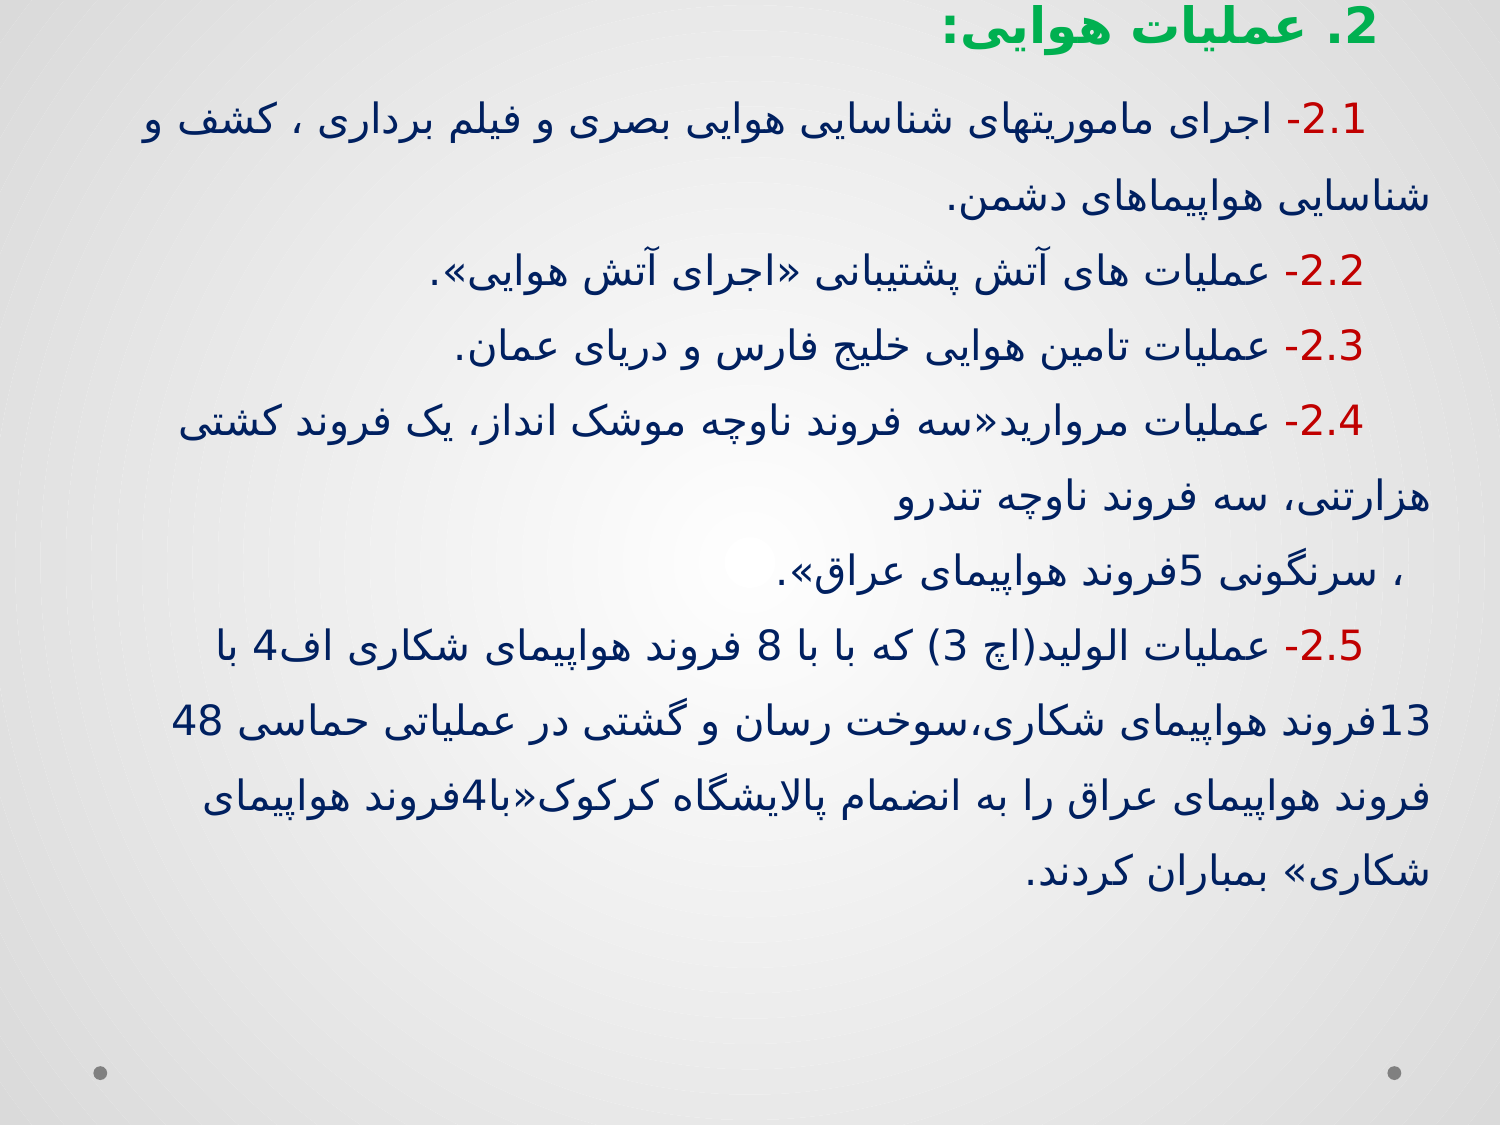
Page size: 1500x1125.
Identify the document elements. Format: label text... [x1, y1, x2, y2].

title 2. عملیات هوایی: 2.1- اجرای ماموریتهای شناسایی هوایی بصری و فیلم برداری ، کشف و شناسایی هواپیماهای دشمن. 2.2- عملیات های آتش پشتیبانی «اجرای آتش هوایی». 2.3- عملیات تامین هوایی خلیج فارس و دریای عمان. 2.4- عملیات مروارید«سه فروند ناوچه موشک انداز، یک فروند کشتی هزارتنی، سه فروند ناوچه تندرو ، سرنگونی 5فروند هواپیمای عراق». 2.5- عملیات الولید(اچ 3) که با با 8 فروند هواپیمای شکاری اف4 با 13فروند هواپیمای شکاری،سوخت رسان و گشتی در عملیاتی حماسی 48 فروند هواپیمای عراق را به انضمام پالایشگاه کرکوک«با4فروند هواپیمای شکاری» بمباران کردند. [53, 54, 1447, 1022]
